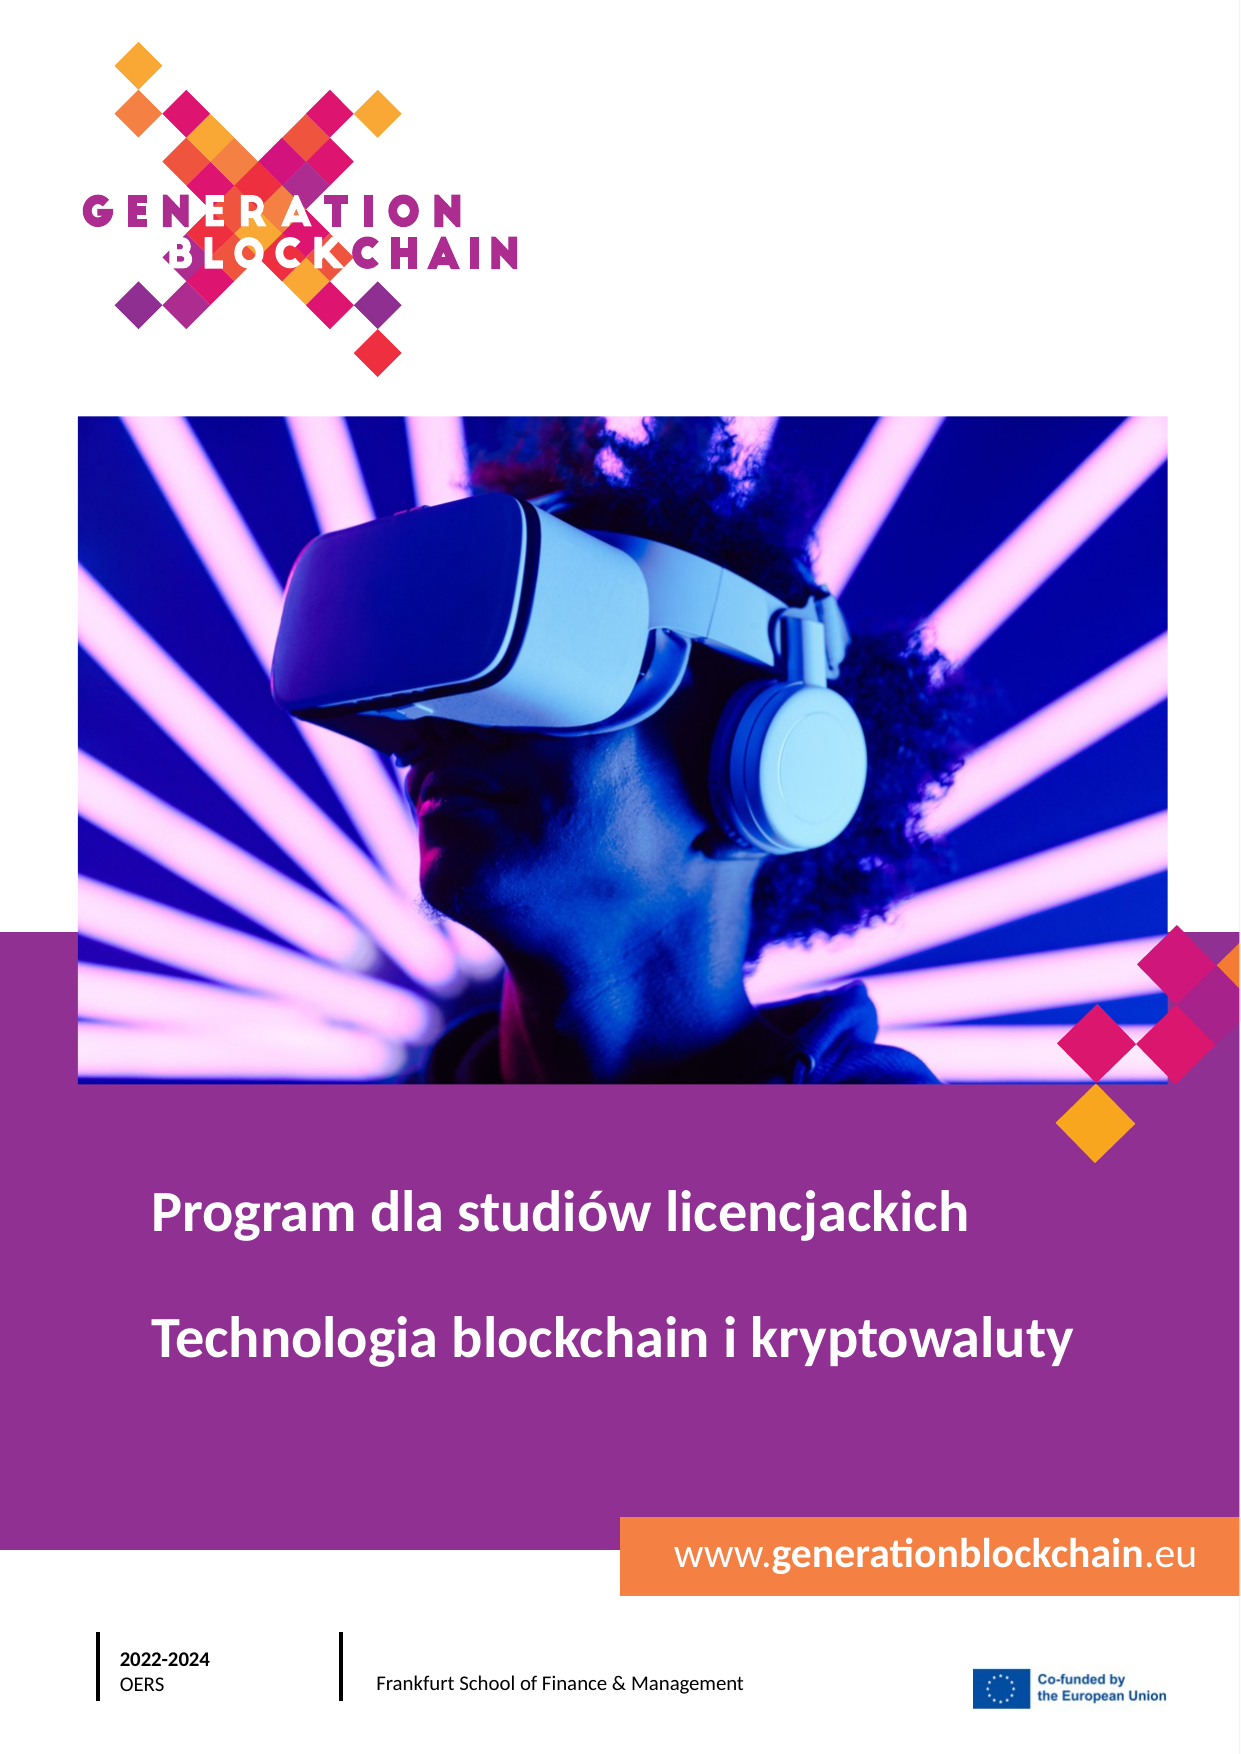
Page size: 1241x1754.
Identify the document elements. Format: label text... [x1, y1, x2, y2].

text_box Program dla studiów licencjackich Technologia blockchain i kryptowaluty [99, 1173, 1140, 1375]
list 2022-2024 OERS [105, 1638, 307, 1708]
picture [973, 1666, 1168, 1712]
text_box www.generationblockchain.eu [659, 1518, 1213, 1619]
picture [77, 416, 1168, 1085]
list Frankfurt School of Finance & Management [361, 1637, 820, 1707]
